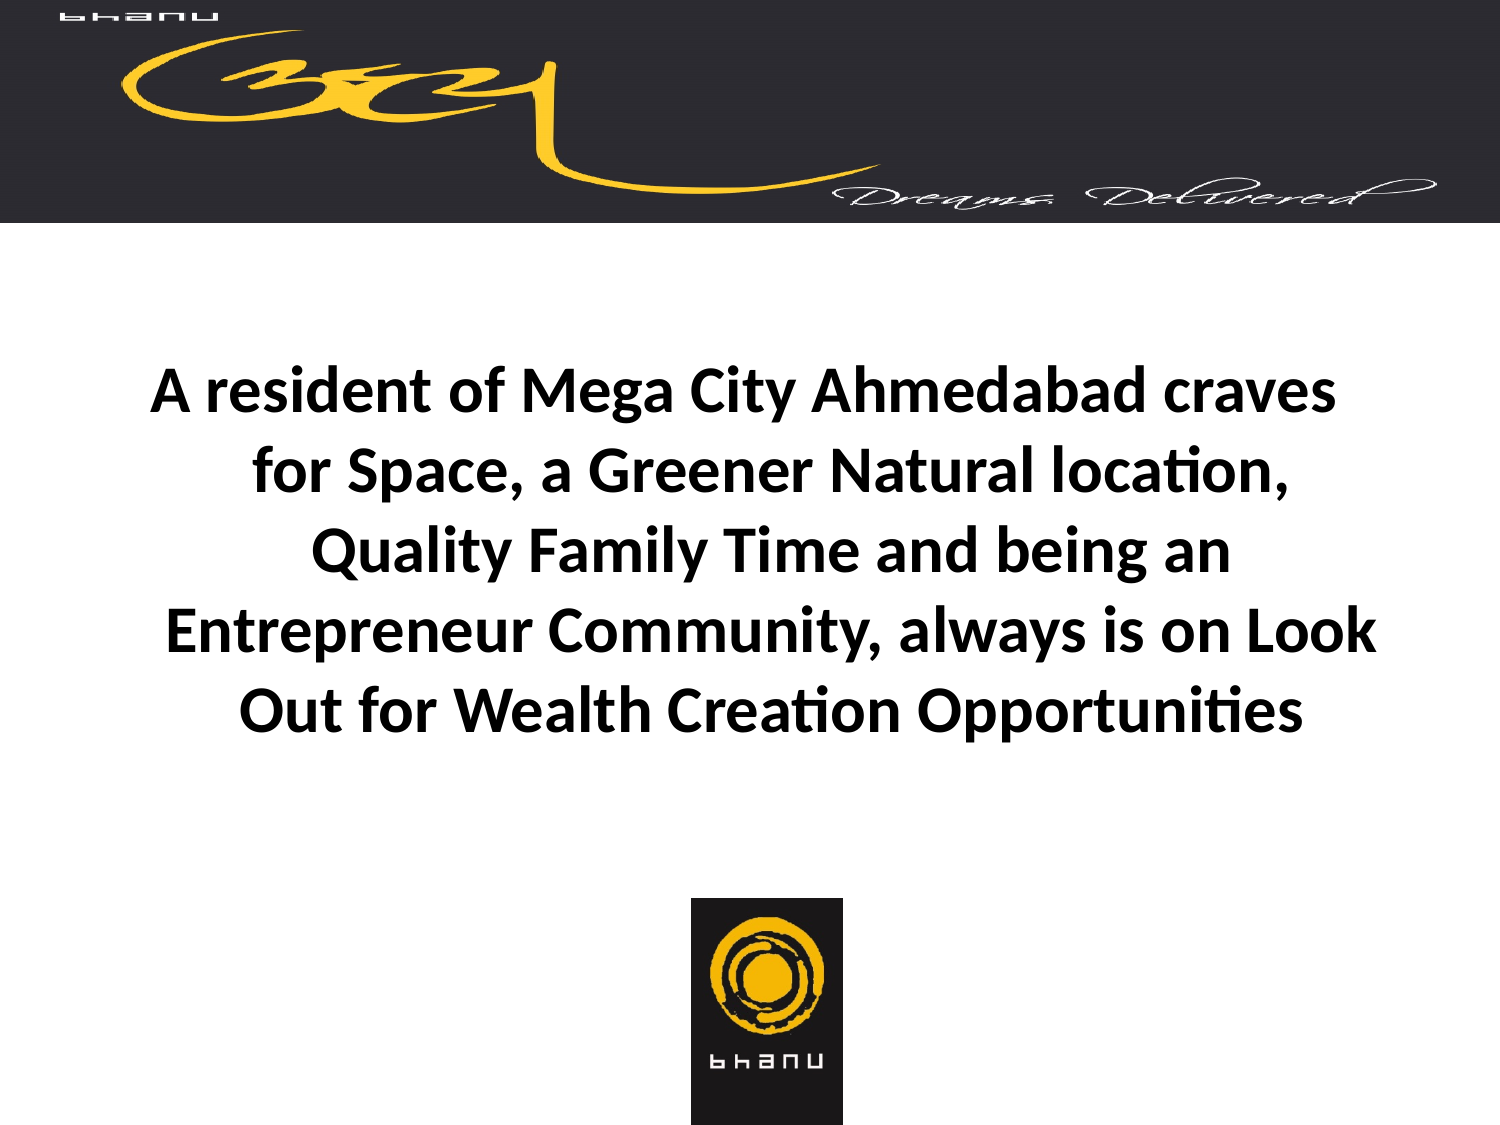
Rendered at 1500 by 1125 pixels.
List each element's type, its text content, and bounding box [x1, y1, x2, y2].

picture [691, 898, 843, 1125]
picture [0, 0, 1500, 223]
subtitle A resident of Mega City Ahmedabad craves for Space, a Greener Natural location, Quality Family Time and being an Entrepreneur Community, always is on Look Out for Wealth Creation Opportunities [93, 304, 1395, 879]
